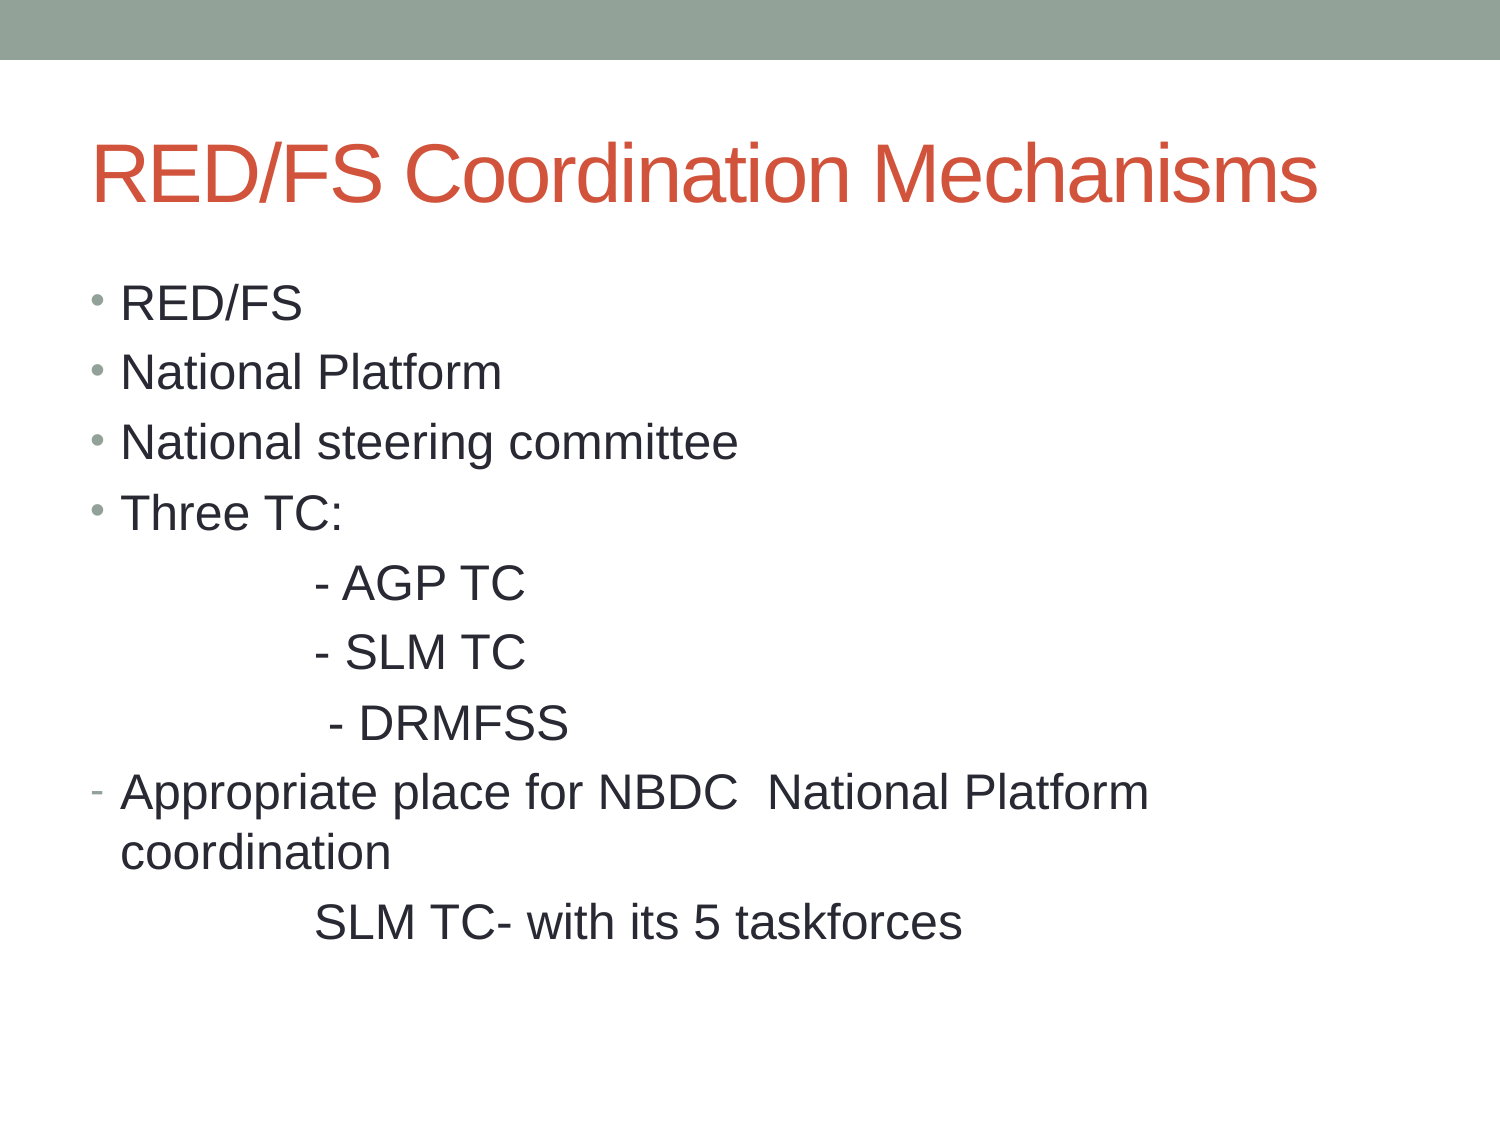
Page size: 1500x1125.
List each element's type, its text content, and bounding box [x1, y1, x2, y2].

list RED/FS National Platform National steering committee Three TC: - AGP TC - SLM TC - DRMFSS Appropriate place for NBDC National Platform coordination SLM TC- with its 5 taskforces [75, 262, 1425, 1063]
title RED/FS Coordination Mechanisms [75, 87, 1425, 250]
